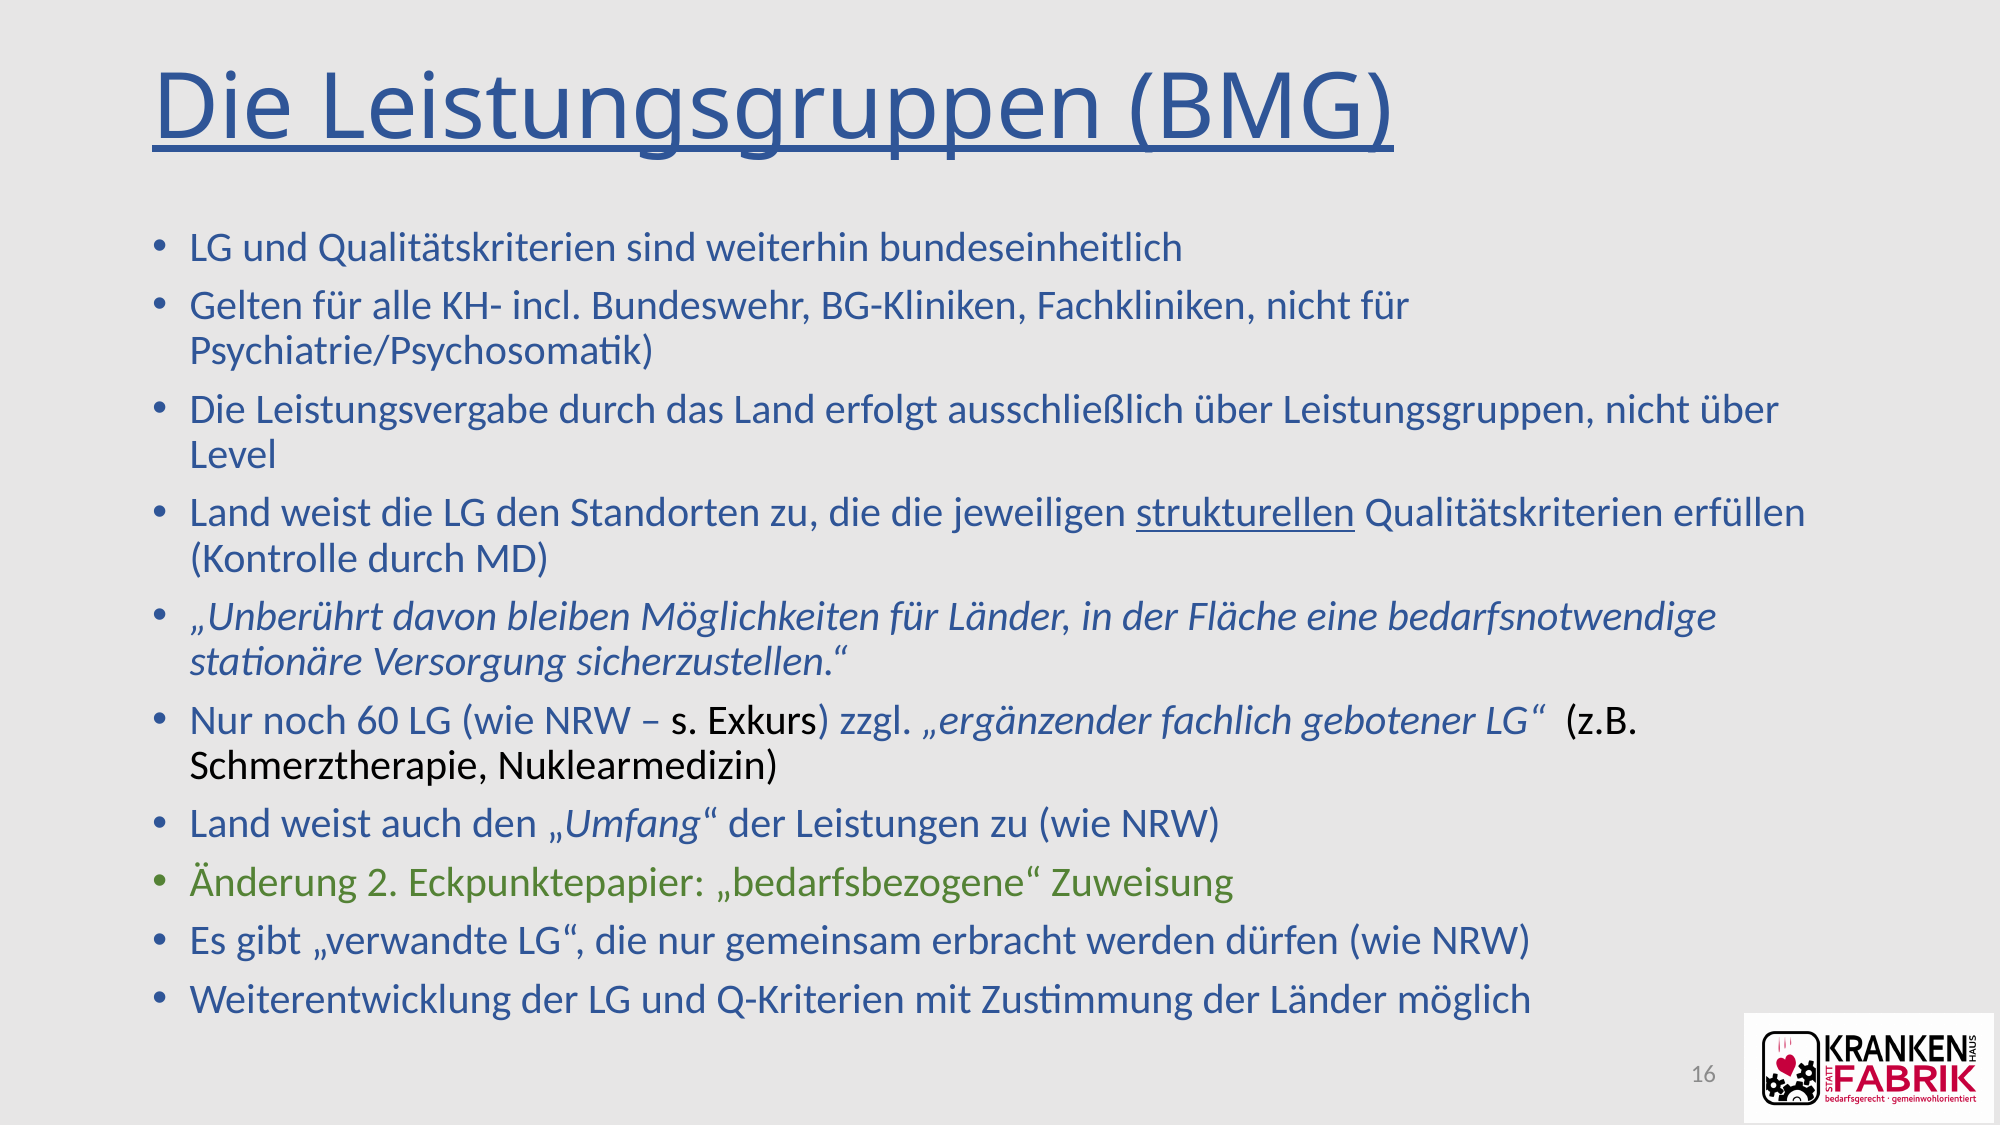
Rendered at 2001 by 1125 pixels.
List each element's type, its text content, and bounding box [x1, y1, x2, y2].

list LG und Qualitätskriterien sind weiterhin bundeseinheitlich Gelten für alle KH- incl. Bundeswehr, BG-Kliniken, Fachkliniken, nicht für Psychiatrie/Psychosomatik) Die Leistungsvergabe durch das Land erfolgt ausschließlich über Leistungsgruppen, nicht über Level Land weist die LG den Standorten zu, die die jeweiligen strukturellen Qualitätskriterien erfüllen (Kontrolle durch MD) „Unberührt davon bleiben Möglichkeiten für Länder, in der Fläche eine bedarfsnotwendige stationäre Versorgung sicherzustellen.“ Nur noch 60 LG (wie NRW – s. Exkurs) zzgl. „ergänzender fachlich gebotener LG“ (z.B. Schmerztherapie, Nuklearmedizin) Land weist auch den „Umfang“ der Leistungen zu (wie NRW) Änderung 2. Eckpunktepapier: „bedarfsbezogene“ Zuweisung Es gibt „verwandte LG“, die nur gemeinsam erbracht werden dürfen (wie NRW) Weiterentwicklung der LG und Q-Kriterien mit Zustimmung der Länder möglich [137, 217, 1887, 1043]
picture [1744, 1013, 1994, 1123]
title Die Leistungsgruppen (BMG) [137, 0, 1863, 217]
slide_number 16 [1281, 1042, 1731, 1103]
